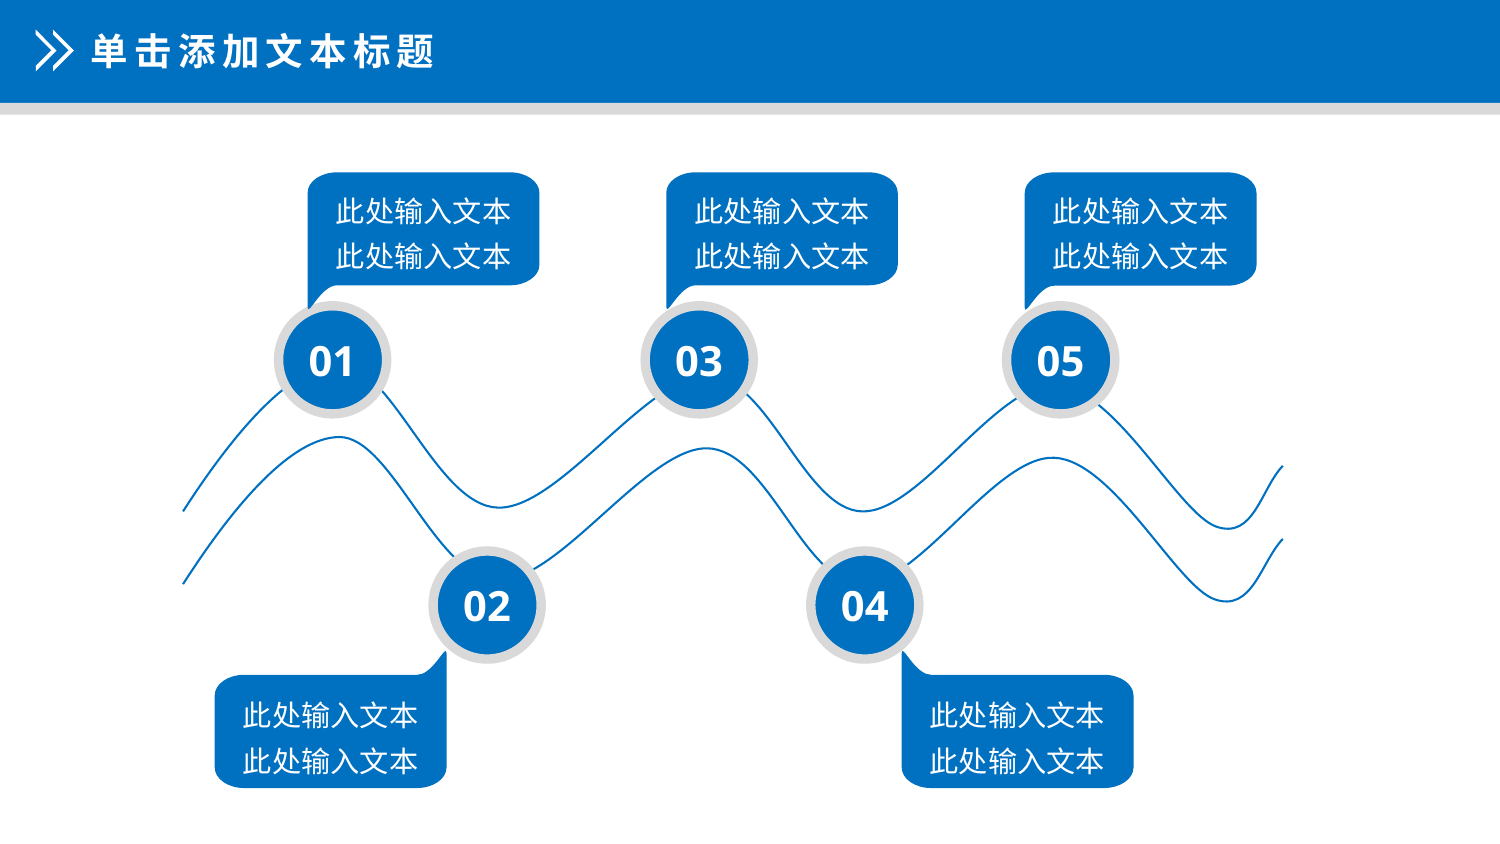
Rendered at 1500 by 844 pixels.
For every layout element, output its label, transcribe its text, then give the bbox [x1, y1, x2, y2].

text_box 02 [433, 550, 542, 660]
text_box 此处输入文本 此处输入文本 [1024, 172, 1257, 310]
text_box 03 [645, 305, 754, 414]
text_box 此处输入文本 此处输入文本 [666, 172, 898, 310]
text_box 此处输入文本 此处输入文本 [307, 172, 540, 310]
text_box 05 [1006, 305, 1115, 414]
text_box [0, 101, 1500, 117]
text_box [529, 448, 838, 572]
text_box [0, 0, 1500, 101]
text_box [888, 457, 1283, 602]
text_box 此处输入文本 此处输入文本 [901, 650, 1134, 789]
text_box [183, 437, 457, 585]
text_box 单击添加文本标题 [76, 20, 450, 80]
text_box 此处输入文本 此处输入文本 [214, 650, 447, 789]
text_box 01 [278, 305, 387, 414]
text_box [183, 388, 1283, 529]
text_box 04 [810, 550, 919, 660]
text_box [20, 35, 69, 66]
